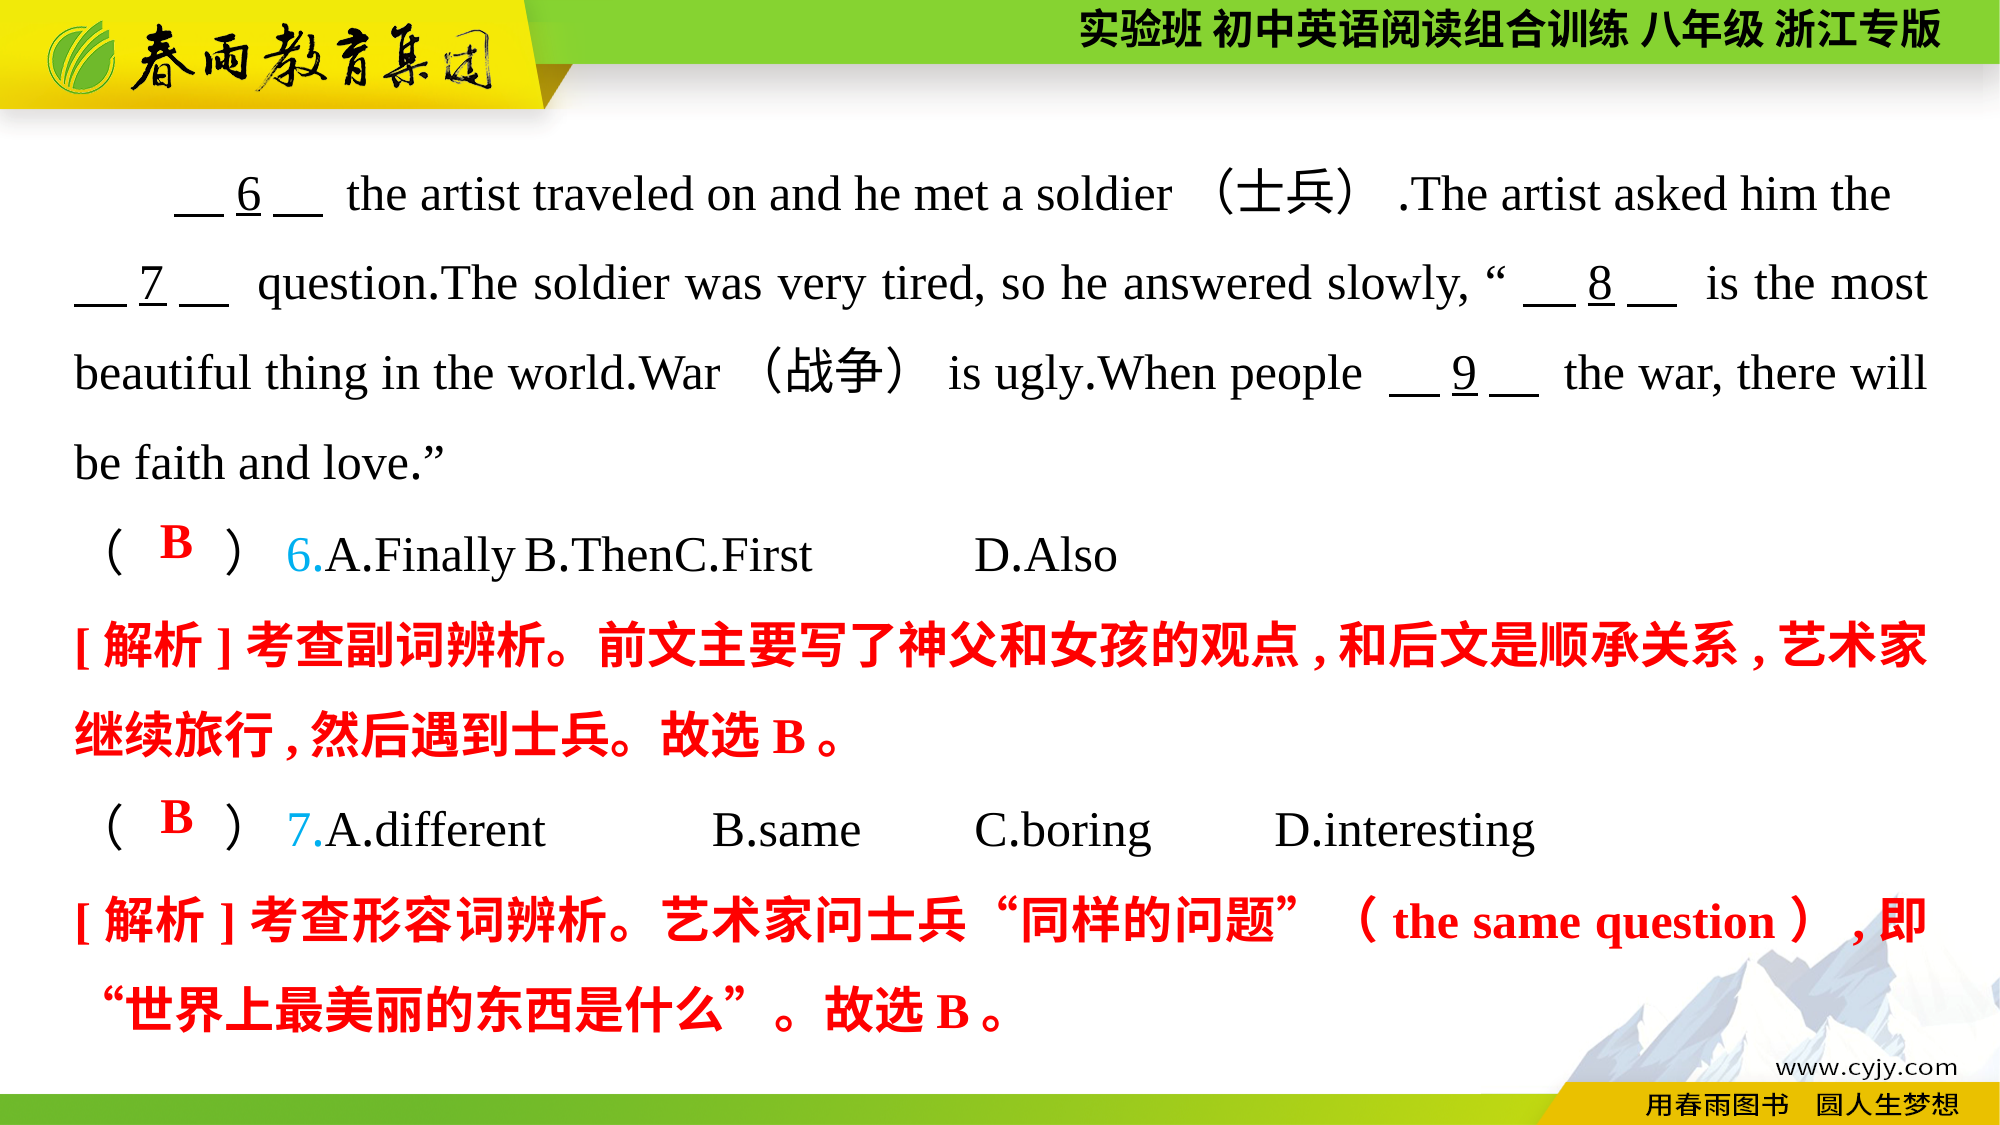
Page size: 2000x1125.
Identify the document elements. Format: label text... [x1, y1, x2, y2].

text_box （ ）7.A.different B.same C.boring D.interesting [59, 758, 1944, 864]
picture [0, 0, 2000, 1125]
text_box B [145, 776, 209, 852]
text_box [解析]考查形容词辨析。艺术家问士兵“同样的问题”（the same question）,即“世界上最美丽的东西是什么”。故选B。 [59, 864, 1944, 1046]
text_box B [145, 501, 209, 577]
list 6 the artist traveled on and he met a soldier（士兵）.The artist asked him the 7 question.The soldier was very tired, so he answered slowly, “ 8 is the most beautiful thing in the world.War（战争）is ugly.When people 9 the war, there will be faith and love.” [59, 122, 1944, 502]
text_box （ ）6.A.Finally B.Then C.First D.Also [59, 502, 1944, 589]
text_box [解析]考查副词辨析。前文主要写了神父和女孩的观点,和后文是顺承关系,艺术家继续旅行,然后遇到士兵。故选B。 [59, 589, 1944, 758]
